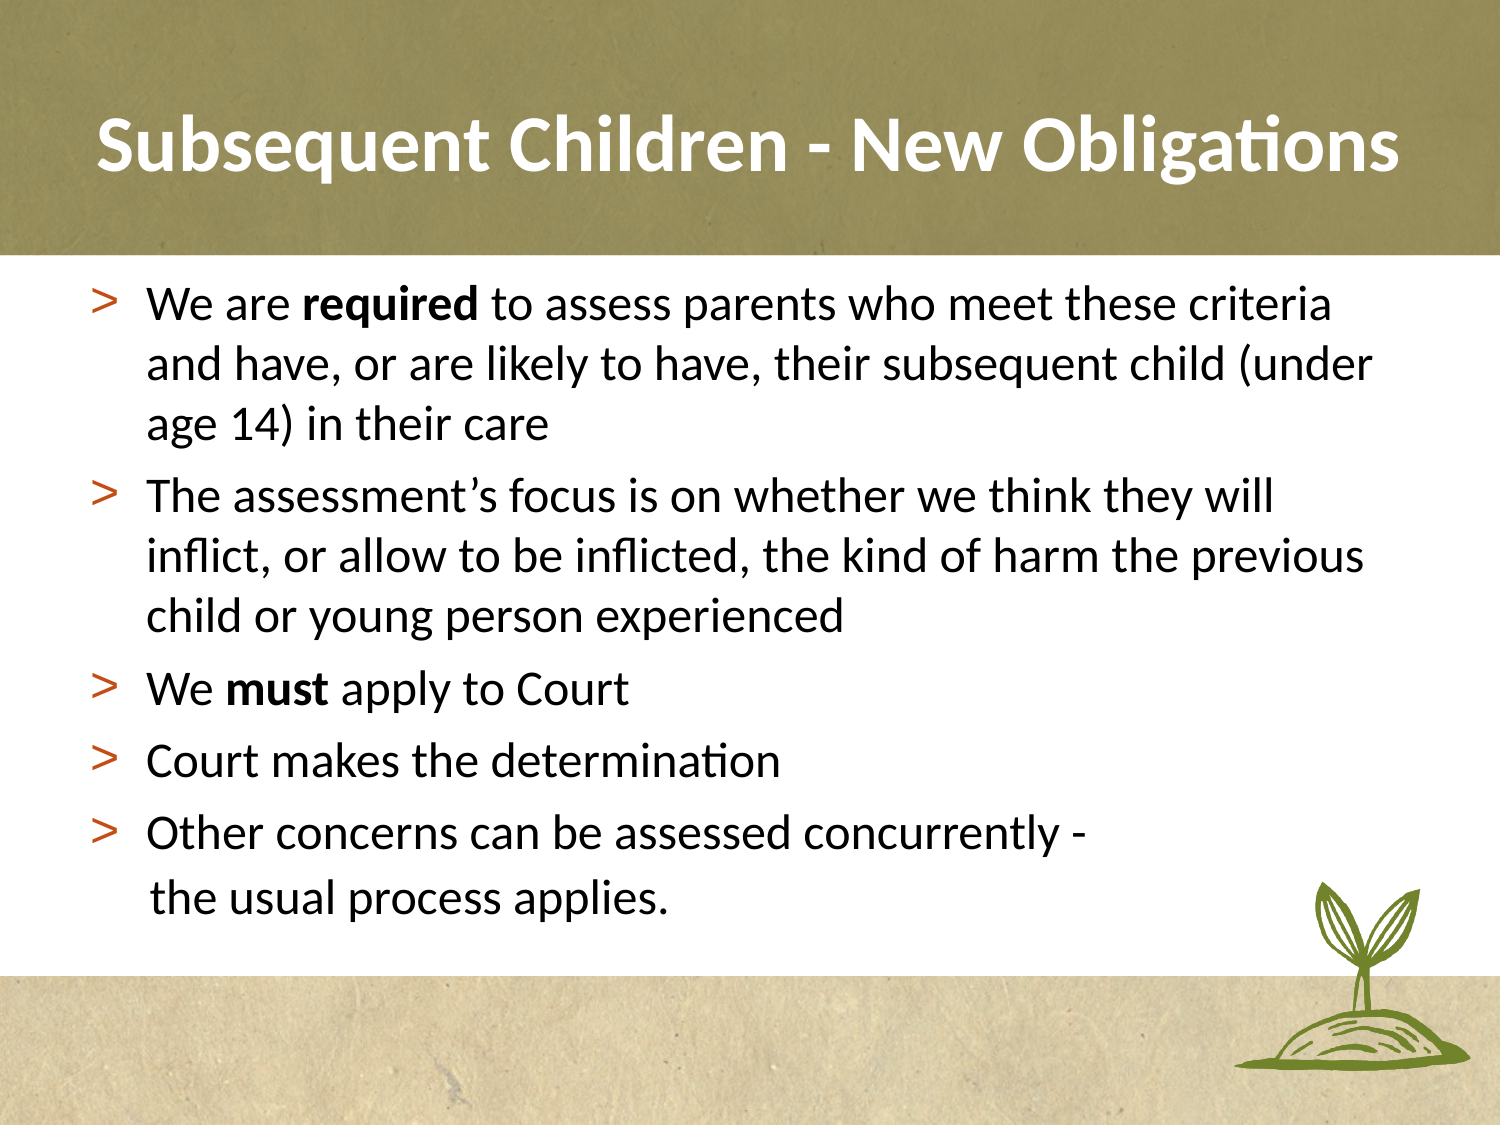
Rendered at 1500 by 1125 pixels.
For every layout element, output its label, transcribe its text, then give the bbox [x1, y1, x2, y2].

picture [0, 881, 1500, 1125]
title Subsequent Children - New Obligations [75, 45, 1425, 233]
list We are required to assess parents who meet these criteria and have, or are likely to have, their subsequent child (under age 14) in their care The assessment’s focus is on whether we think they will inflict, or allow to be inflicted, the kind of harm the previous child or young person experienced We must apply to Court Court makes the determination Other concerns can be assessed concurrently - the usual process applies. [75, 262, 1425, 965]
